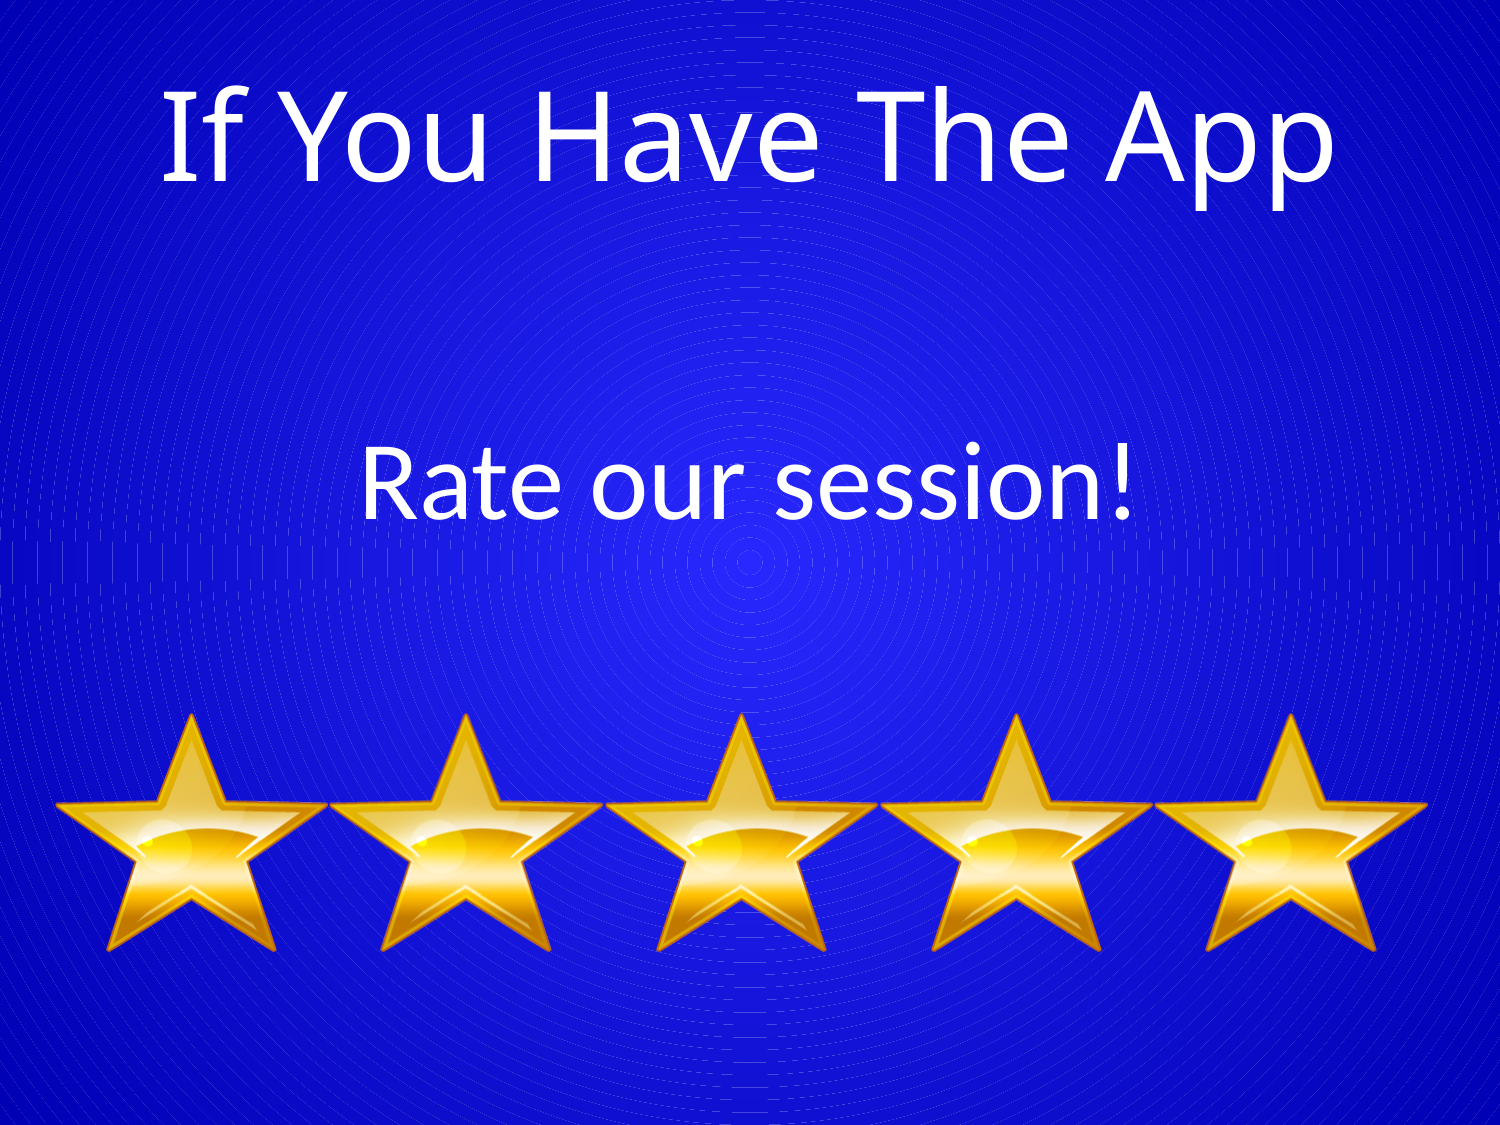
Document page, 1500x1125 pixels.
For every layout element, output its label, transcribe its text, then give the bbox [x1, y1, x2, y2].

list Rate our session! [74, 399, 1426, 698]
title If You Have The App [0, 37, 1500, 226]
list Rate our session! [74, 996, 1426, 1113]
picture [49, 699, 1438, 988]
